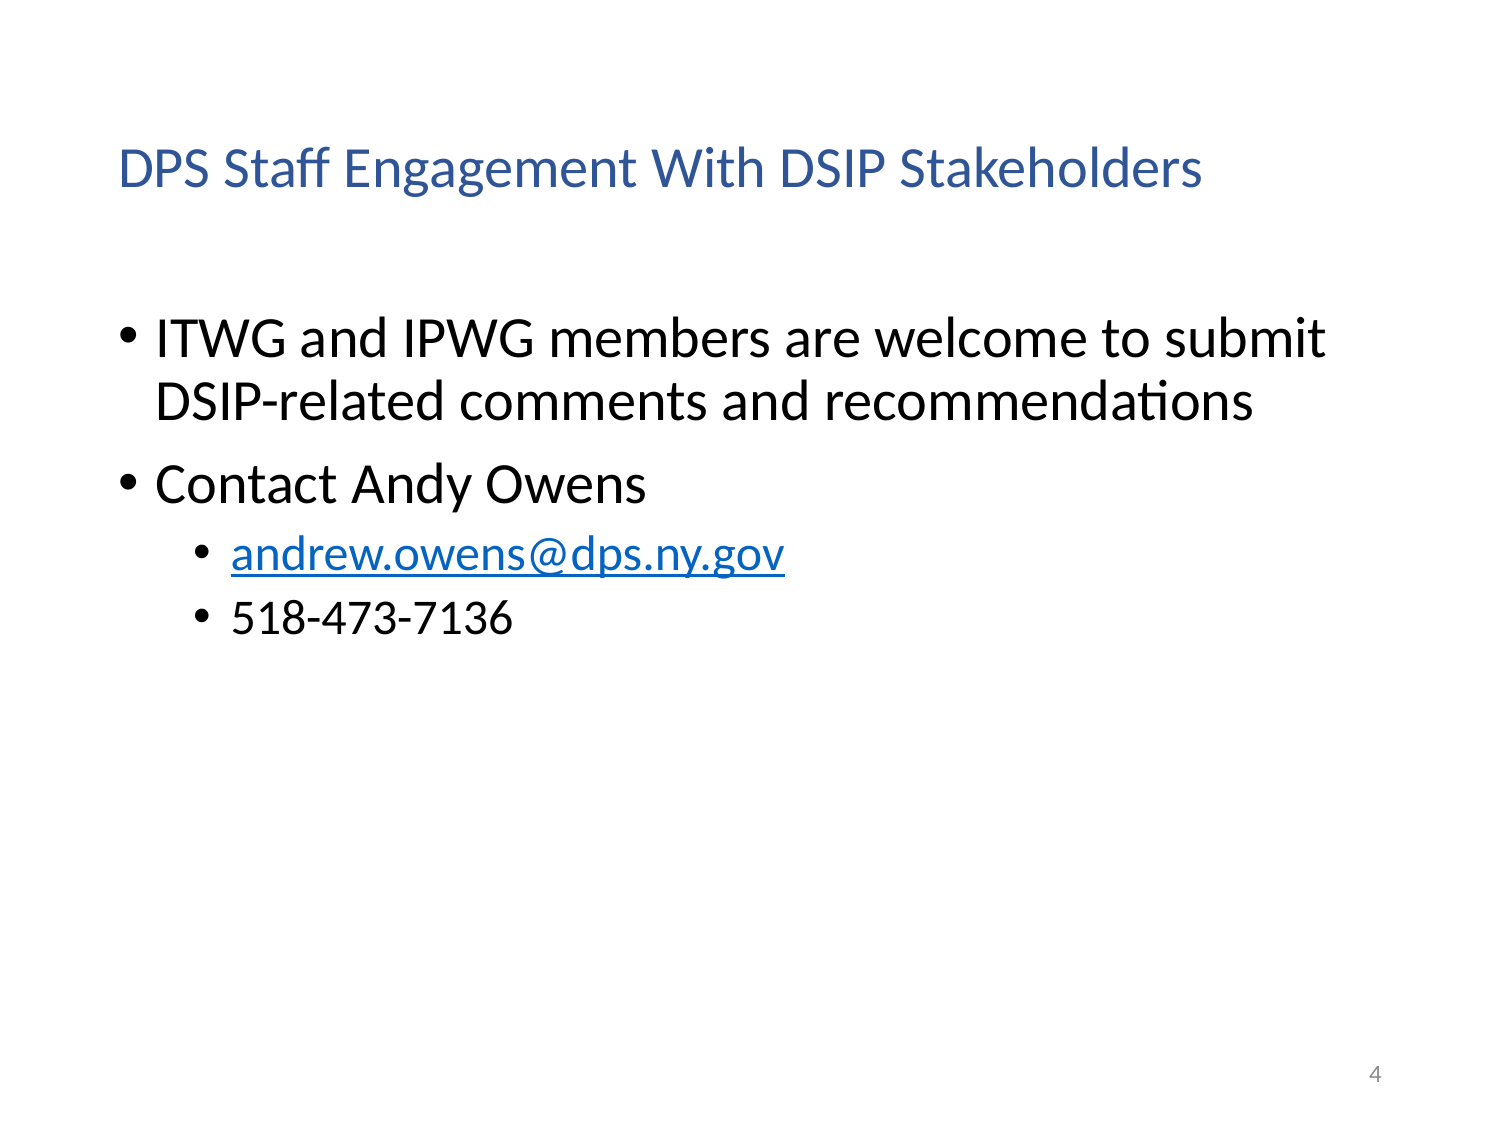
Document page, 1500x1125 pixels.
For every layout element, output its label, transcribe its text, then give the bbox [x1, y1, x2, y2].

slide_number 4 [1059, 1042, 1397, 1103]
title DPS Staff Engagement With DSIP Stakeholders [103, 59, 1397, 278]
list ITWG and IPWG members are welcome to submit DSIP-related comments and recommendations Contact Andy Owens andrew.owens@dps.ny.gov 518-473-7136 [103, 299, 1397, 1014]
